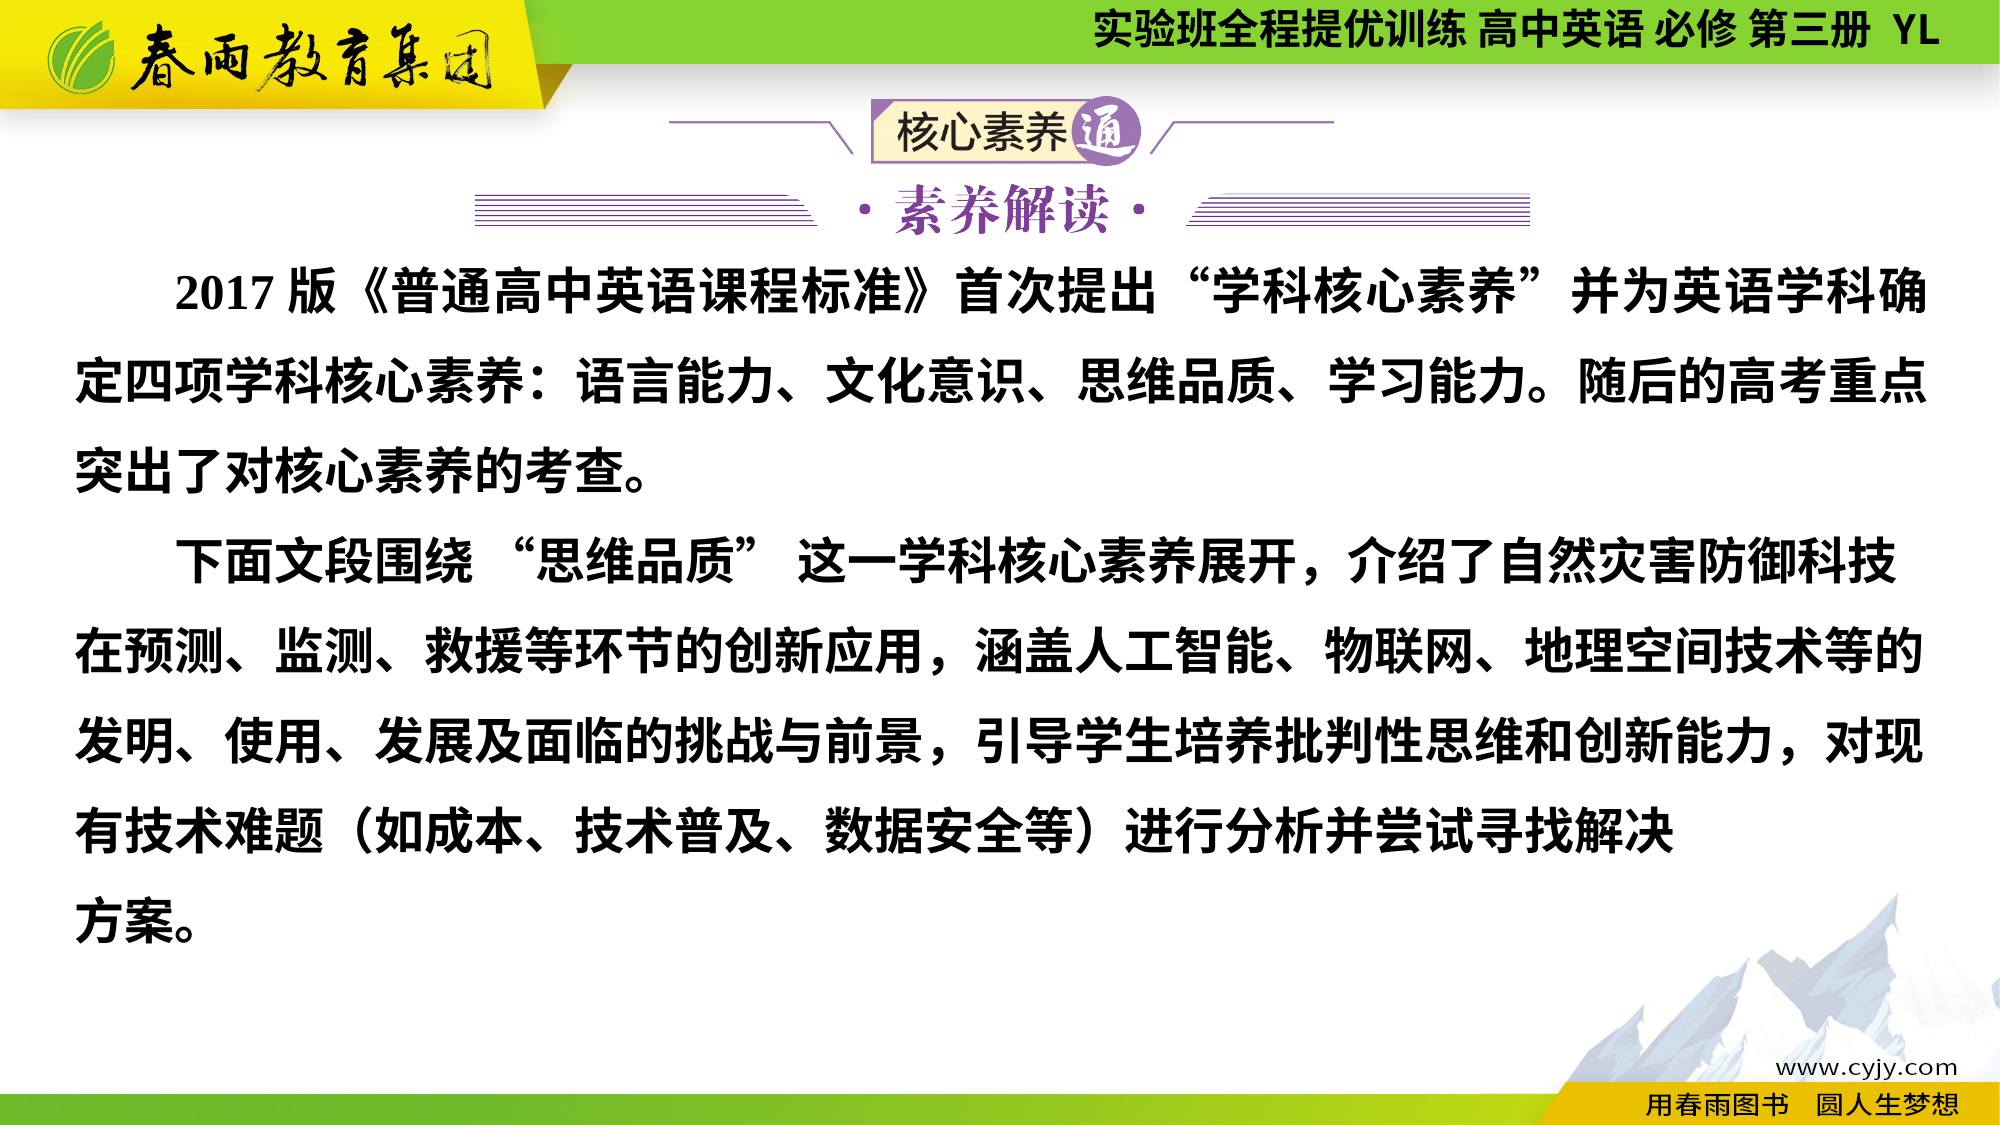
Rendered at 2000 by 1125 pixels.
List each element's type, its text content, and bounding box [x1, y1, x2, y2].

picture [0, 0, 2000, 1125]
list 2017版《普通高中英语课程标准》首次提出“学科核心素养”并为英语学科确定四项学科核心素养：语言能力、文化意识、思维品质、学习能力。随后的高考重点突出了对核心素养的考查。 下面文段围绕 “思维品质” 这一学科核心素养展开，介绍了自然灾害防御科技在预测、监测、救援等环节的创新应用，涵盖人工智能、物联网、地理空间技术等的发明、使用、发展及面临的挑战与前景，引导学生培养批判性思维和创新能力，对现有技术难题（如成本、技术普及、数据安全等）进行分析并尝试寻找解决 方案。 [59, 221, 1944, 965]
